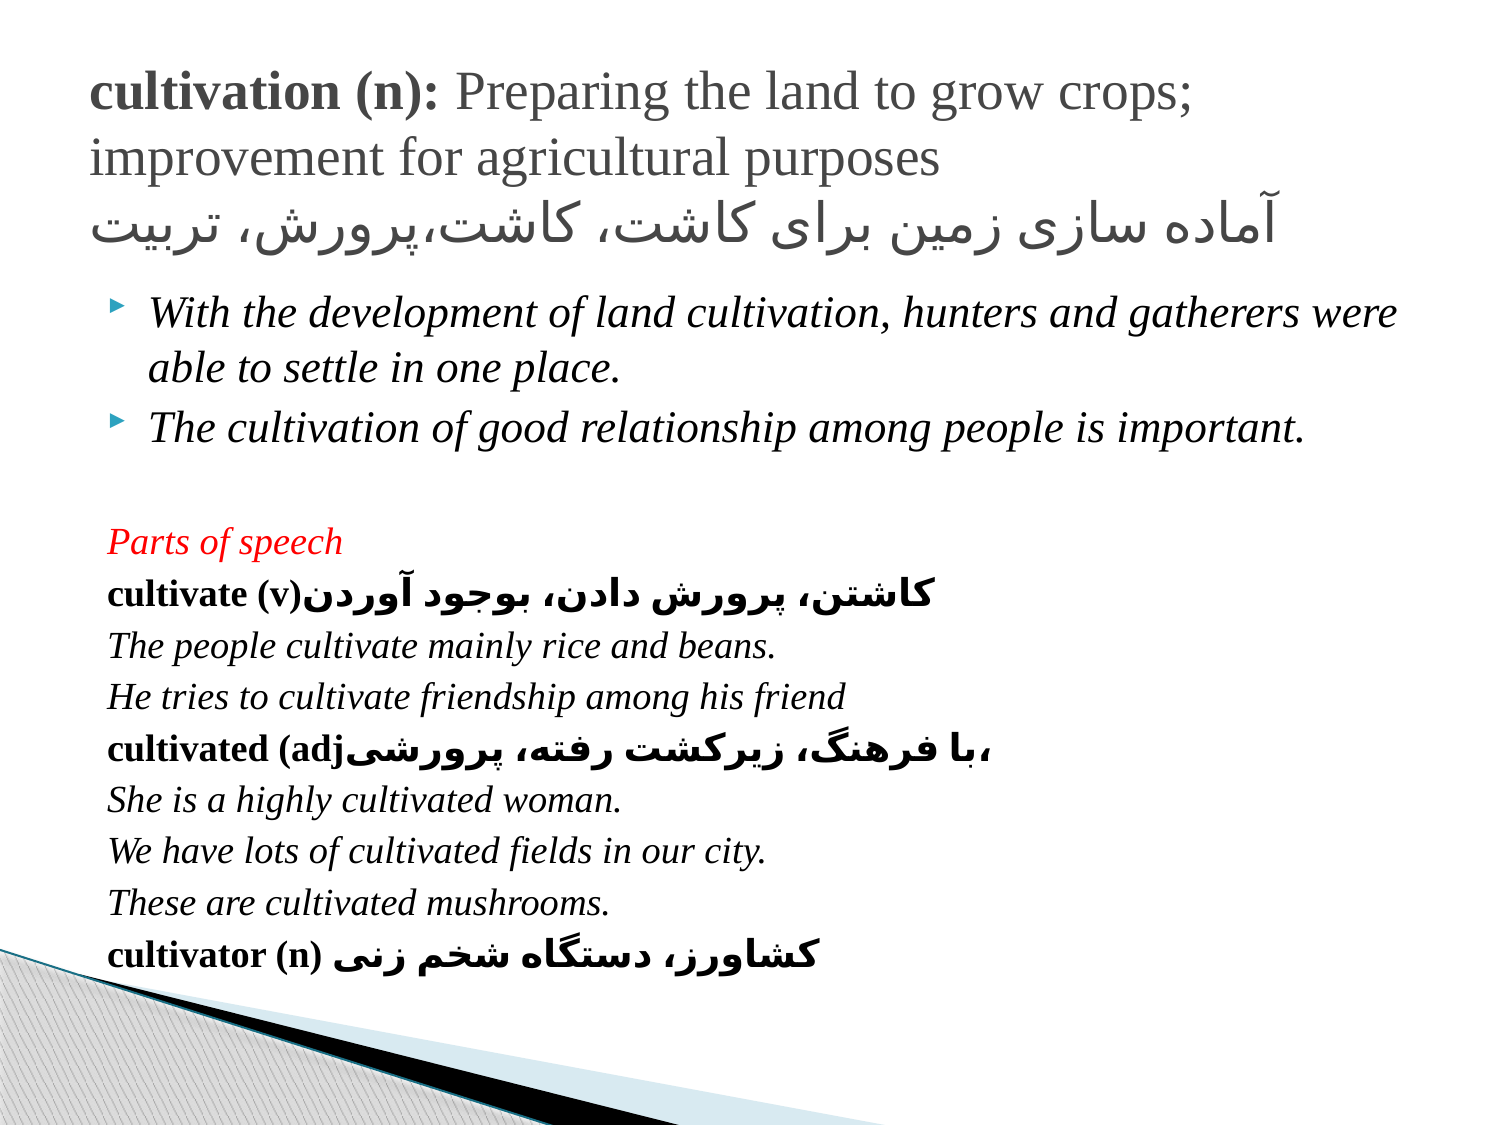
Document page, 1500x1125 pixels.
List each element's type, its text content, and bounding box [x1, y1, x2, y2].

list With the development of land cultivation, hunters and gatherers were able to settle in one place. The cultivation of good relationship among people is important. Parts of speech cultivate (v)کاشتن، پرورش دادن، بوجود آوردن The people cultivate mainly rice and beans. He tries to cultivate friendship among his friend cultivated (adjبا فرهنگ، زیرکشت رفته، پرورشی، She is a highly cultivated woman. We have lots of cultivated fields in our city. These are cultivated mushrooms. cultivator (n) کشاورز، دستگاه شخم زنی [75, 275, 1425, 986]
title cultivation (n): Preparing the land to grow crops; improvement for agricultural purposes آماده سازی زمین برای کاشت، کاشت،پرورش، تربیت [75, 45, 1425, 263]
